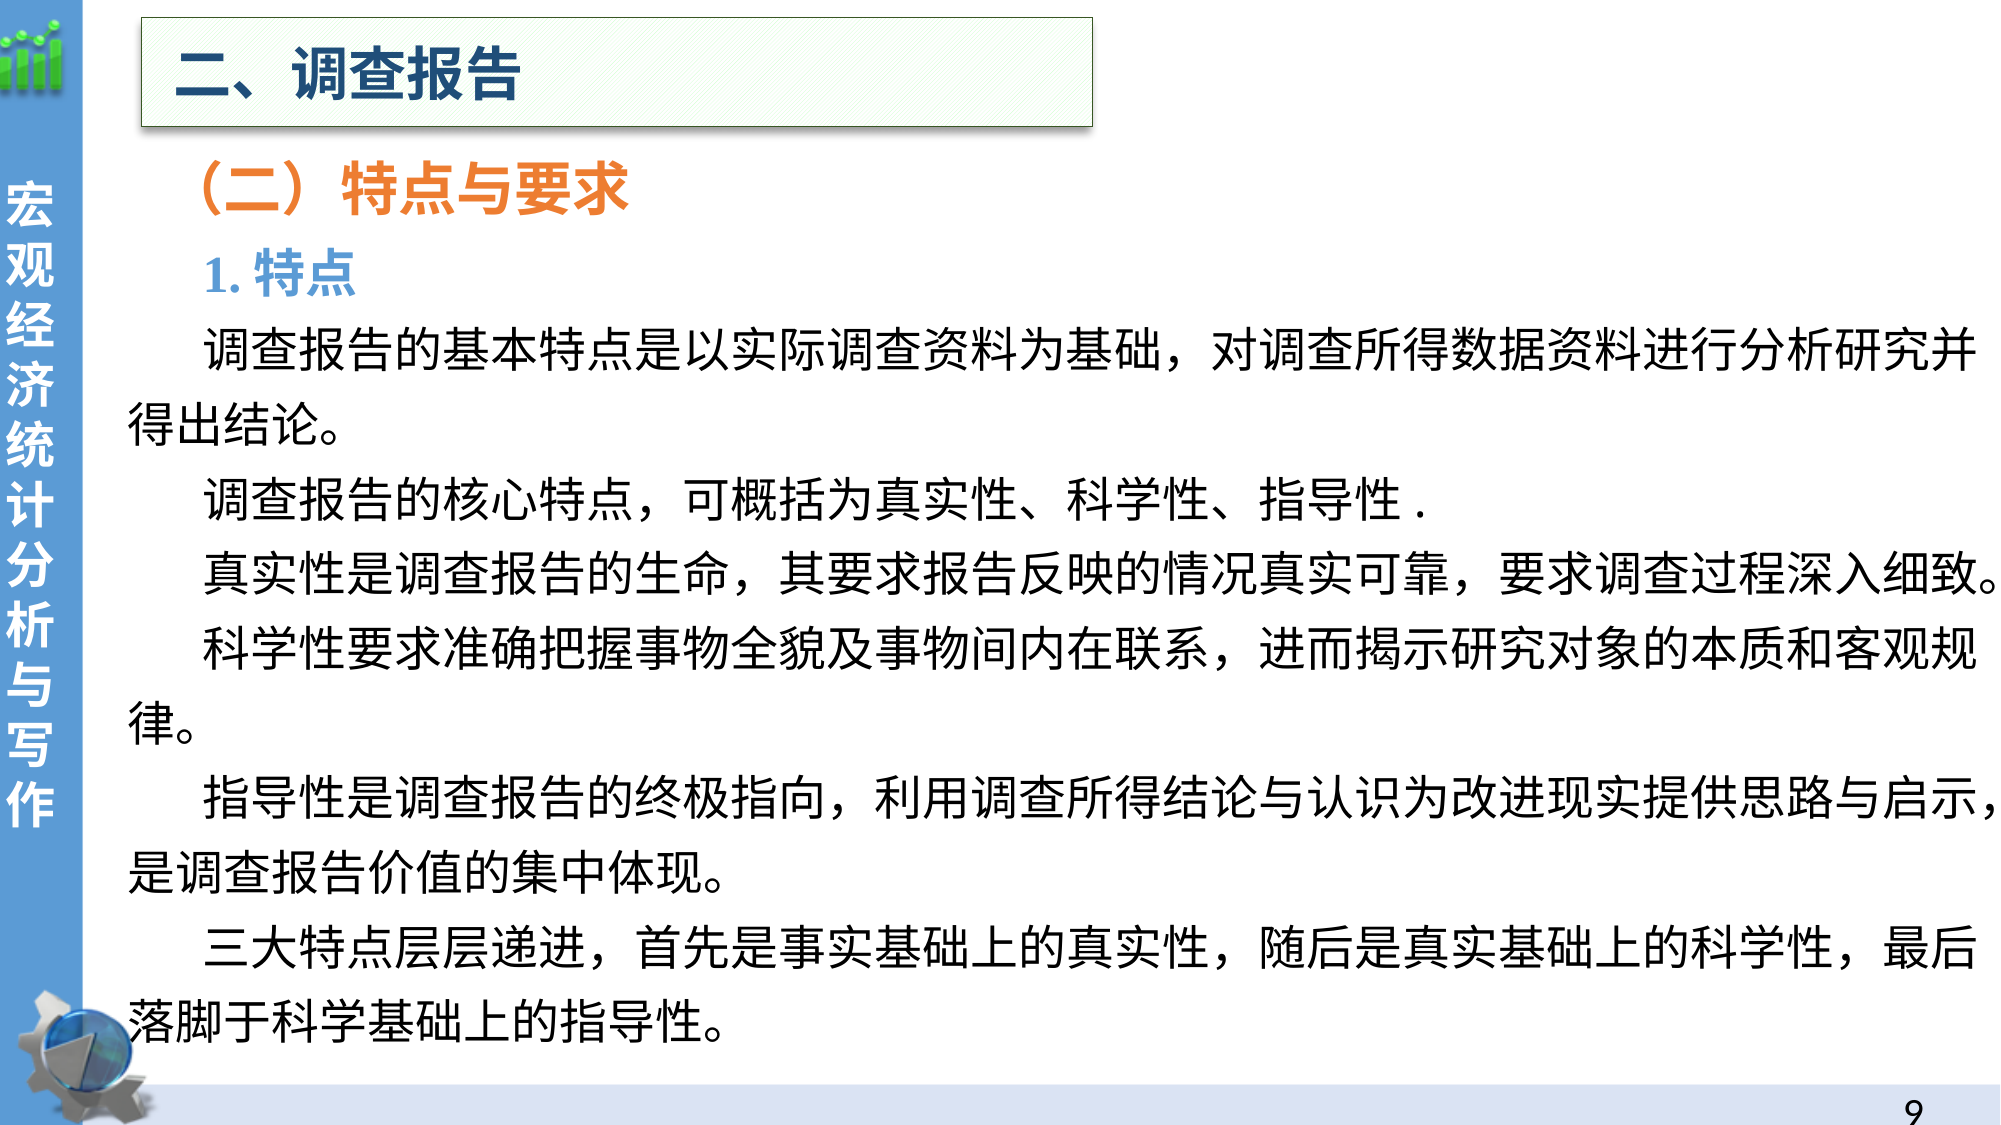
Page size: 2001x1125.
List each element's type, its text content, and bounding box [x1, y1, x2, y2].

text_box 二、调查报告 [141, 17, 1093, 127]
list （二）特点与要求 1.特点 调查报告的基本特点是以实际调查资料为基础，对调查所得数据资料进行分析研究并得出结论。 调查报告的核心特点，可概括为真实性、科学性、指导性. 真实性是调查报告的生命，其要求报告反映的情况真实可靠，要求调查过程深入细致。 科学性要求准确把握事物全貌及事物间内在联系，进而揭示研究对象的本质和客观规律。 指导性是调查报告的终极指向，利用调查所得结论与认识为改进现实提供思路与启示，是调查报告价值的集中体现。 三大特点层层递进，首先是事实基础上的真实性，随后是真实基础上的科学性，最后落脚于科学基础上的指导性。 [112, 126, 2000, 1085]
picture [0, 0, 2001, 1125]
slide_number 8 [1786, 1085, 1940, 1125]
